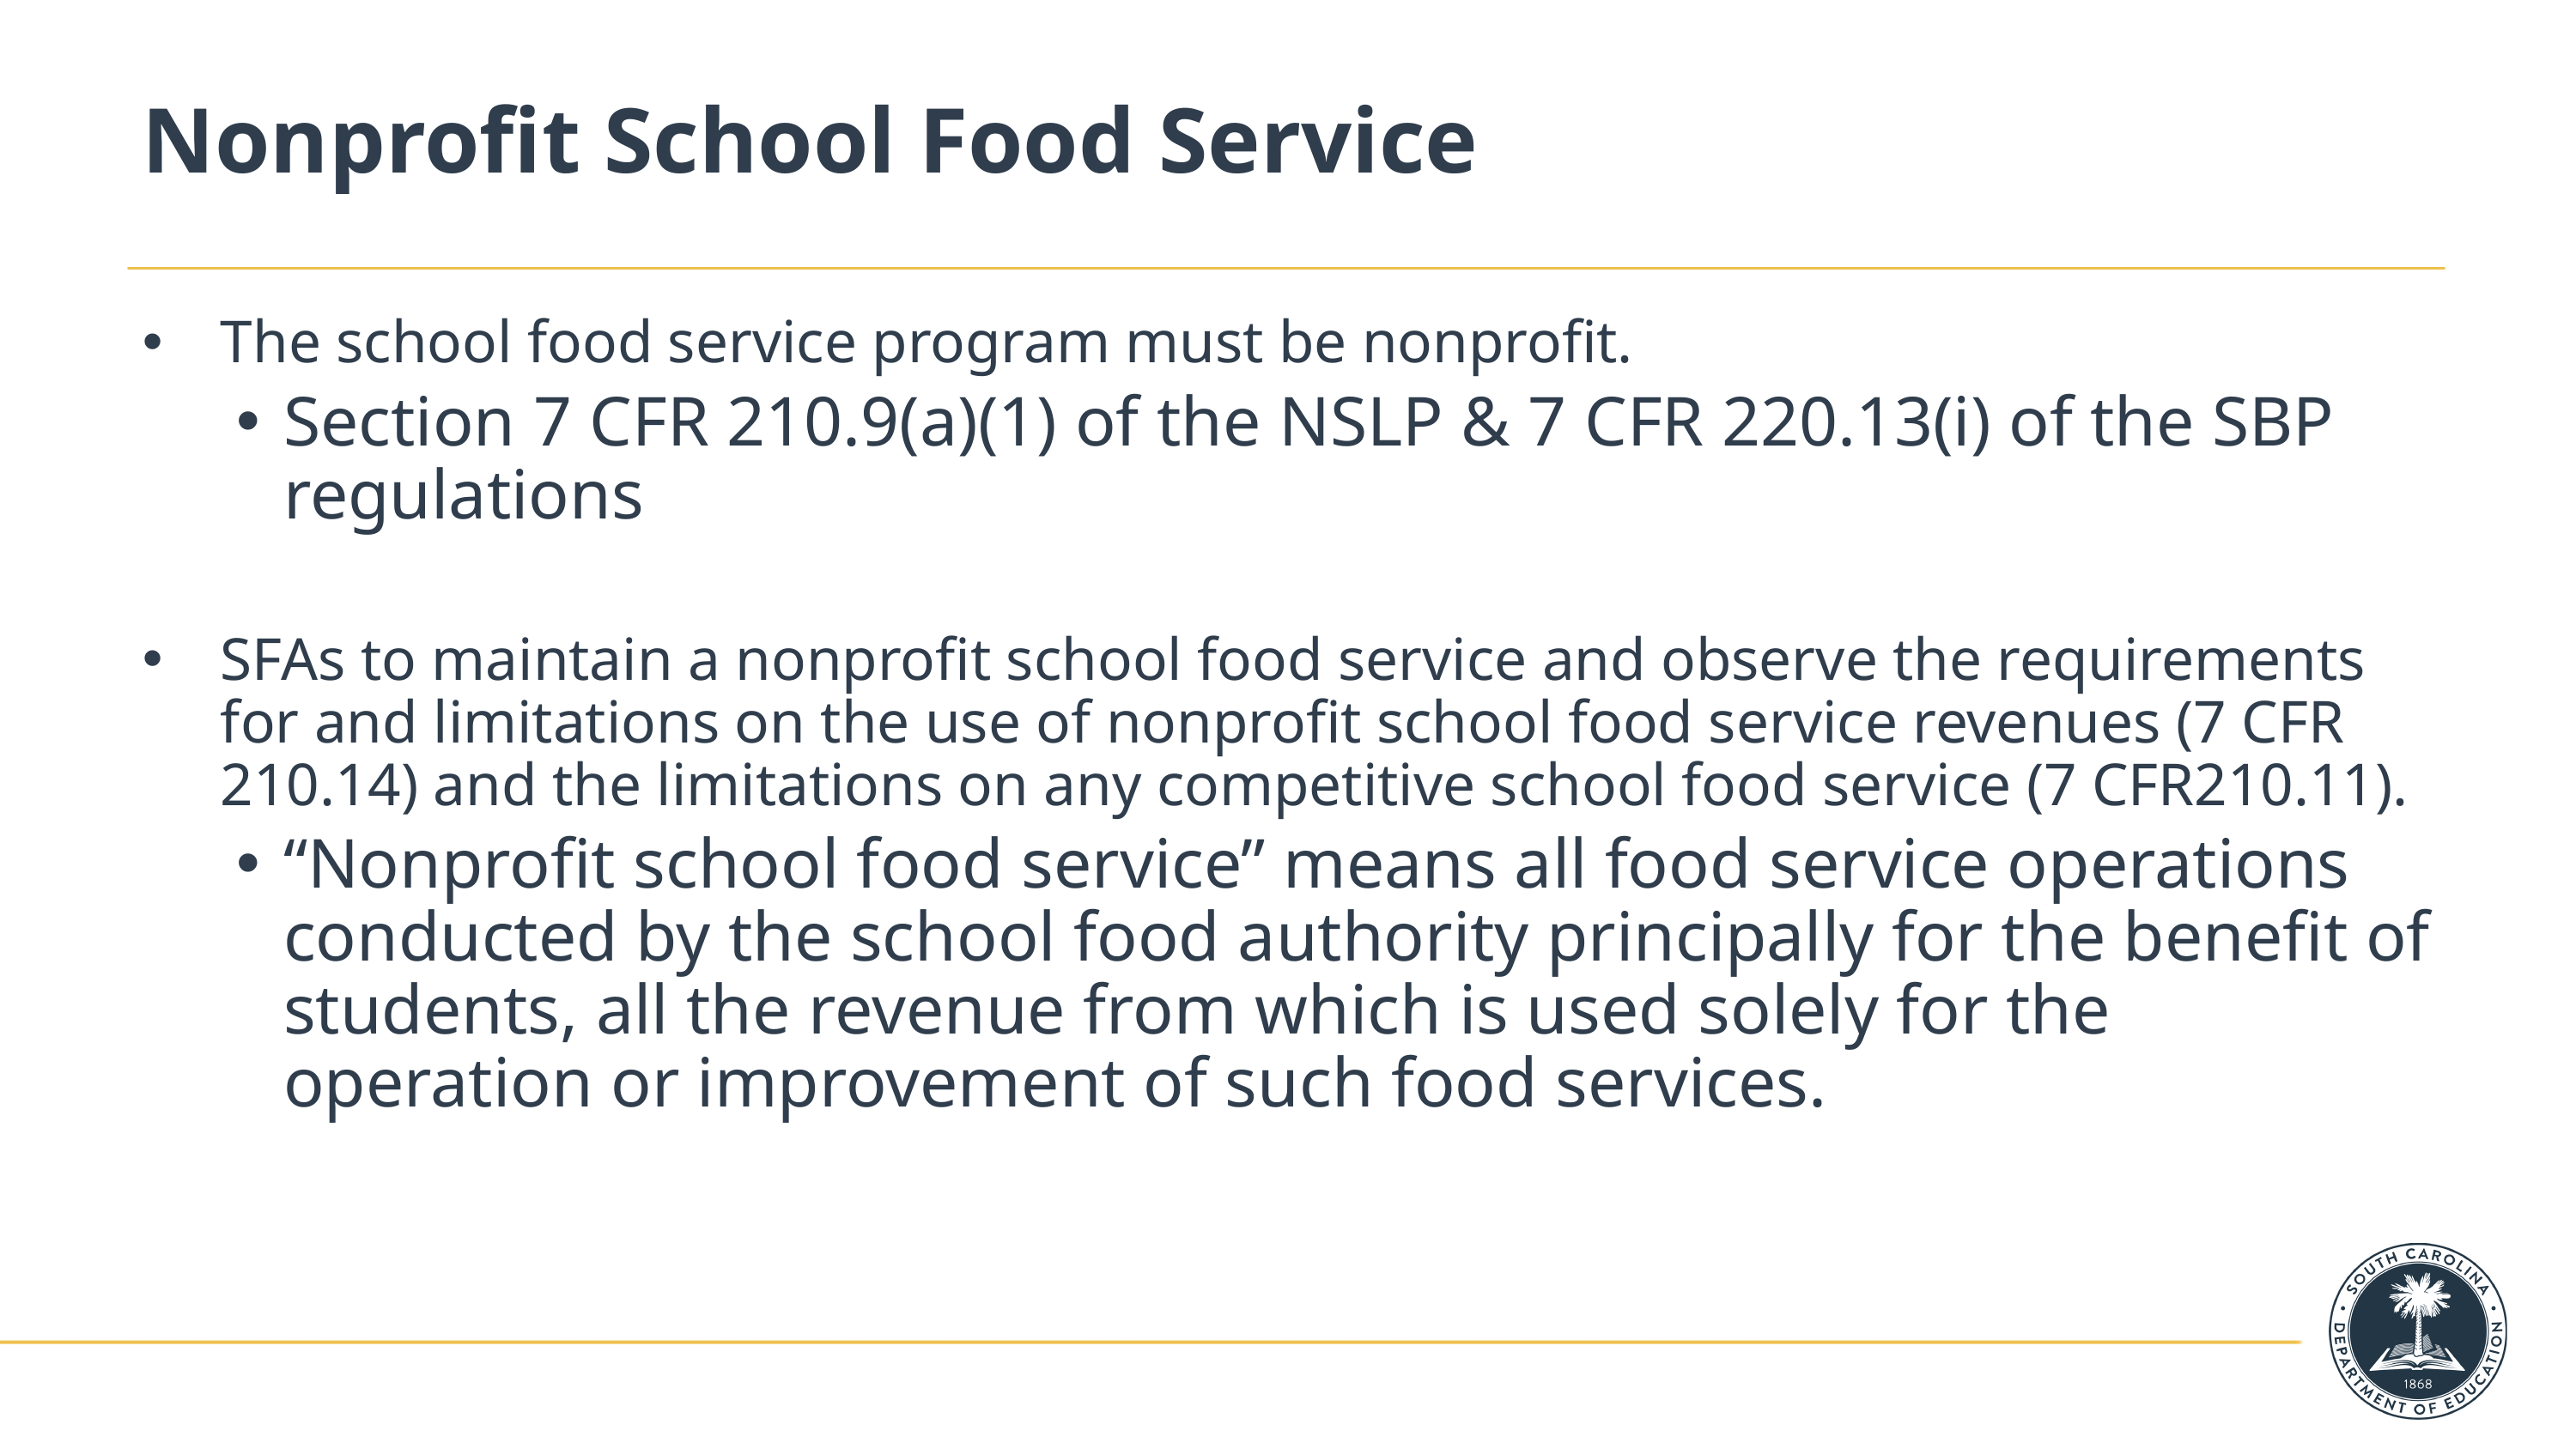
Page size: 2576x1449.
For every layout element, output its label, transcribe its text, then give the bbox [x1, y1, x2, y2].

title Nonprofit School Food Service [129, 76, 2447, 232]
list The school food service program must be nonprofit. Section 7 CFR 210.9(a)(1) of the NSLP & 7 CFR 220.13(i) of the SBP regulations SFAs to maintain a nonprofit school food service and observe the requirements for and limitations on the use of nonprofit school food service revenues (7 CFR 210.14) and the limitations on any competitive school food service (7 CFR210.11). “Nonprofit school food service” means all food service operations conducted by the school food authority principally for the benefit of students, all the revenue from which is used solely for the operation or improvement of such food services. [129, 306, 2447, 1149]
picture [2329, 1243, 2507, 1420]
